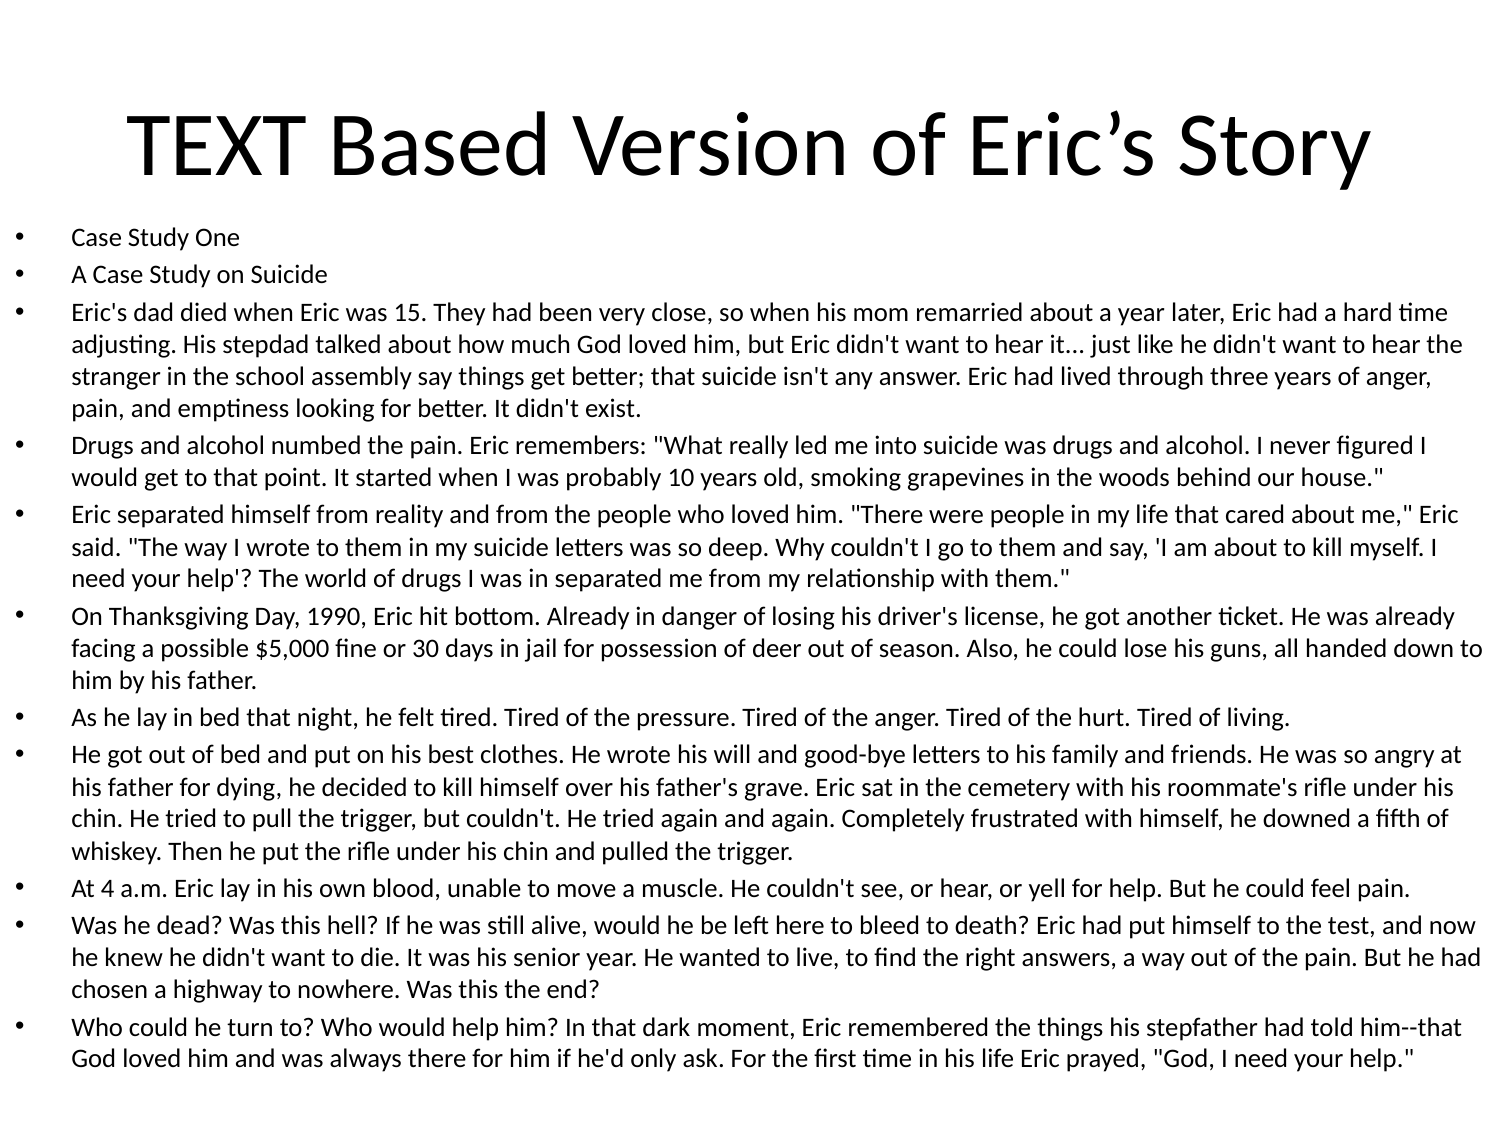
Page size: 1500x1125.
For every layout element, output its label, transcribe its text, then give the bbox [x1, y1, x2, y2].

list Case Study One A Case Study on Suicide Eric's dad died when Eric was 15. They had been very close, so when his mom remarried about a year later, Eric had a hard time adjusting. His stepdad talked about how much God loved him, but Eric didn't want to hear it... just like he didn't want to hear the stranger in the school assembly say things get better; that suicide isn't any answer. Eric had lived through three years of anger, pain, and emptiness looking for better. It didn't exist. Drugs and alcohol numbed the pain. Eric remembers: "What really led me into suicide was drugs and alcohol. I never figured I would get to that point. It started when I was probably 10 years old, smoking grapevines in the woods behind our house." Eric separated himself from reality and from the people who loved him. "There were people in my life that cared about me," Eric said. "The way I wrote to them in my suicide letters was so deep. Why couldn't I go to them and say, 'I am about to kill myself. I need your help'? The world of drugs I was in separated me from my relationship with them." On Thanksgiving Day, 1990, Eric hit bottom. Already in danger of losing his driver's license, he got another ticket. He was already facing a possible $5,000 fine or 30 days in jail for possession of deer out of season. Also, he could lose his guns, all handed down to him by his father. As he lay in bed that night, he felt tired. Tired of the pressure. Tired of the anger. Tired of the hurt. Tired of living. He got out of bed and put on his best clothes. He wrote his will and good-bye letters to his family and friends. He was so angry at his father for dying, he decided to kill himself over his father's grave. Eric sat in the cemetery with his roommate's rifle under his chin. He tried to pull the trigger, but couldn't. He tried again and again. Completely frustrated with himself, he downed a fifth of whiskey. Then he put the rifle under his chin and pulled the trigger. At 4 a.m. Eric lay in his own blood, unable to move a muscle. He couldn't see, or hear, or yell for help. But he could feel pain. Was he dead? Was this hell? If he was still alive, would he be left here to bleed to death? Eric had put himself to the test, and now he knew he didn't want to die. It was his senior year. He wanted to live, to find the right answers, a way out of the pain. But he had chosen a highway to nowhere. Was this the end? Who could he turn to? Who would help him? In that dark moment, Eric remembered the things his stepfather had told him--that God loved him and was always there for him if he'd only ask. For the first time in his life Eric prayed, "God, I need your help." [0, 212, 1500, 1125]
title TEXT Based Version of Eric’s Story [75, 45, 1425, 212]
